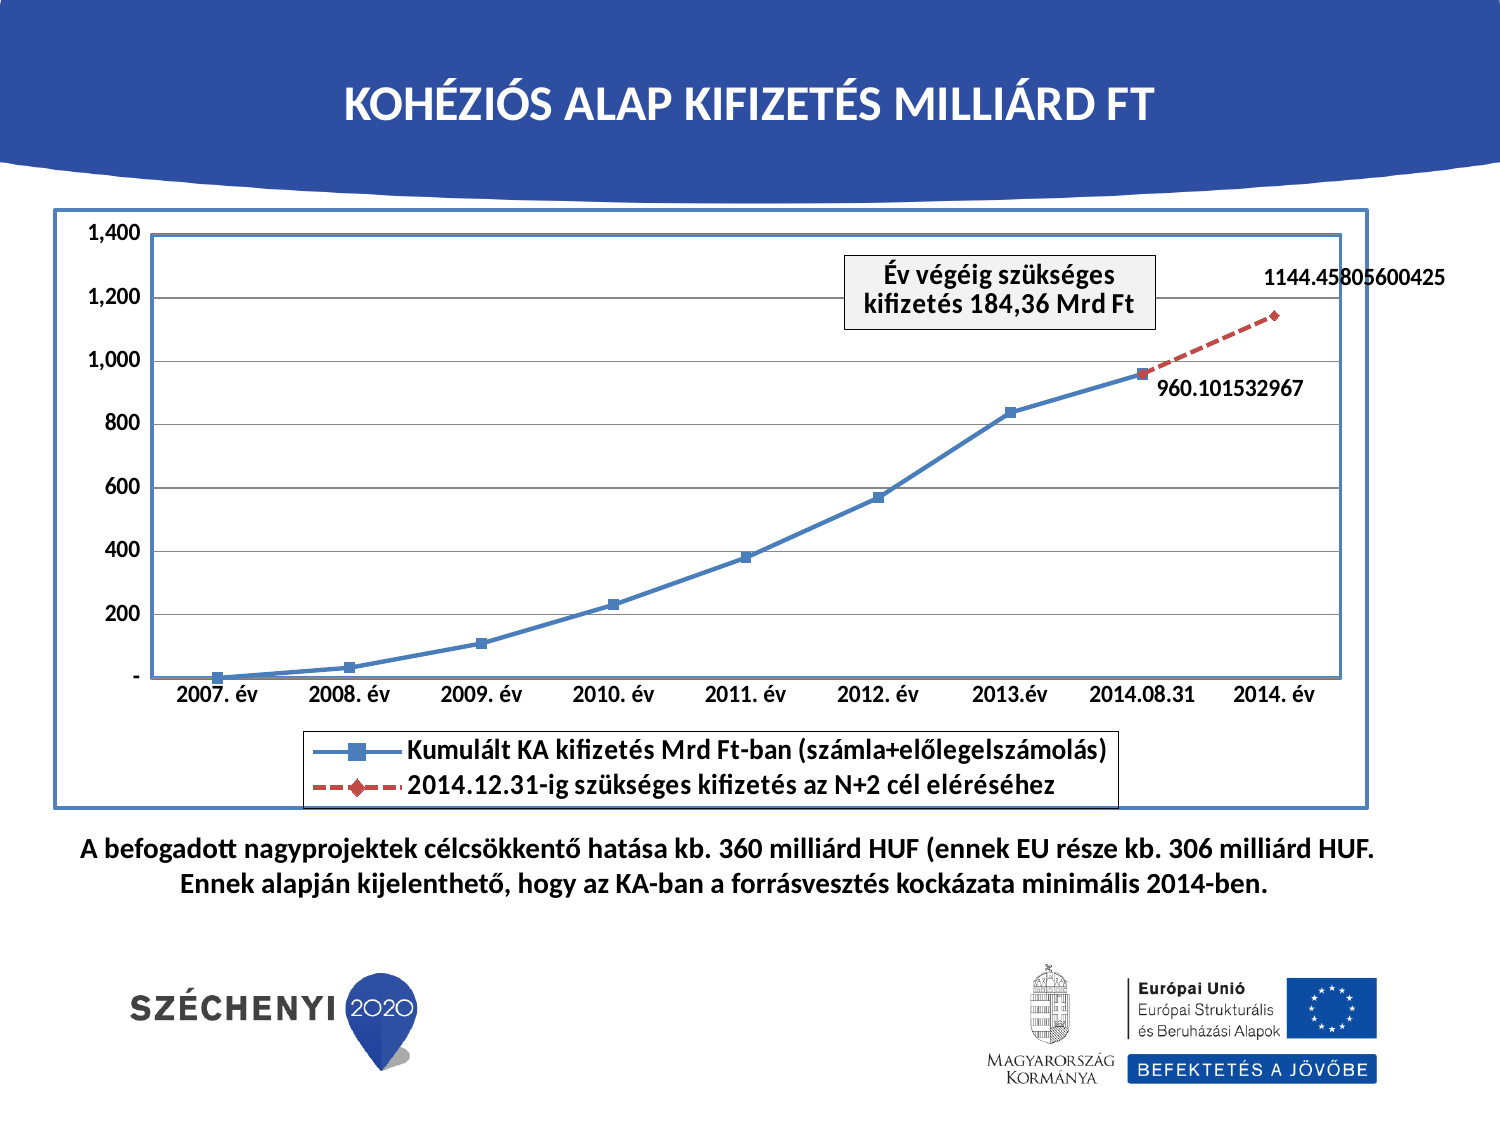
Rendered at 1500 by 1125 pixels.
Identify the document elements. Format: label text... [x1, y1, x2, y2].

picture [0, 0, 1500, 1125]
chart [52, 207, 1448, 811]
text_box A befogadott nagyprojektek célcsökkentő hatása kb. 360 milliárd HUF (ennek EU része kb. 306 milliárd HUF. Ennek alapján kijelenthető, hogy az KA-ban a forrásvesztés kockázata minimális 2014-ben. [31, 822, 1425, 942]
title Kohéziós alap kifizetés milliárd ft [75, 62, 1425, 163]
